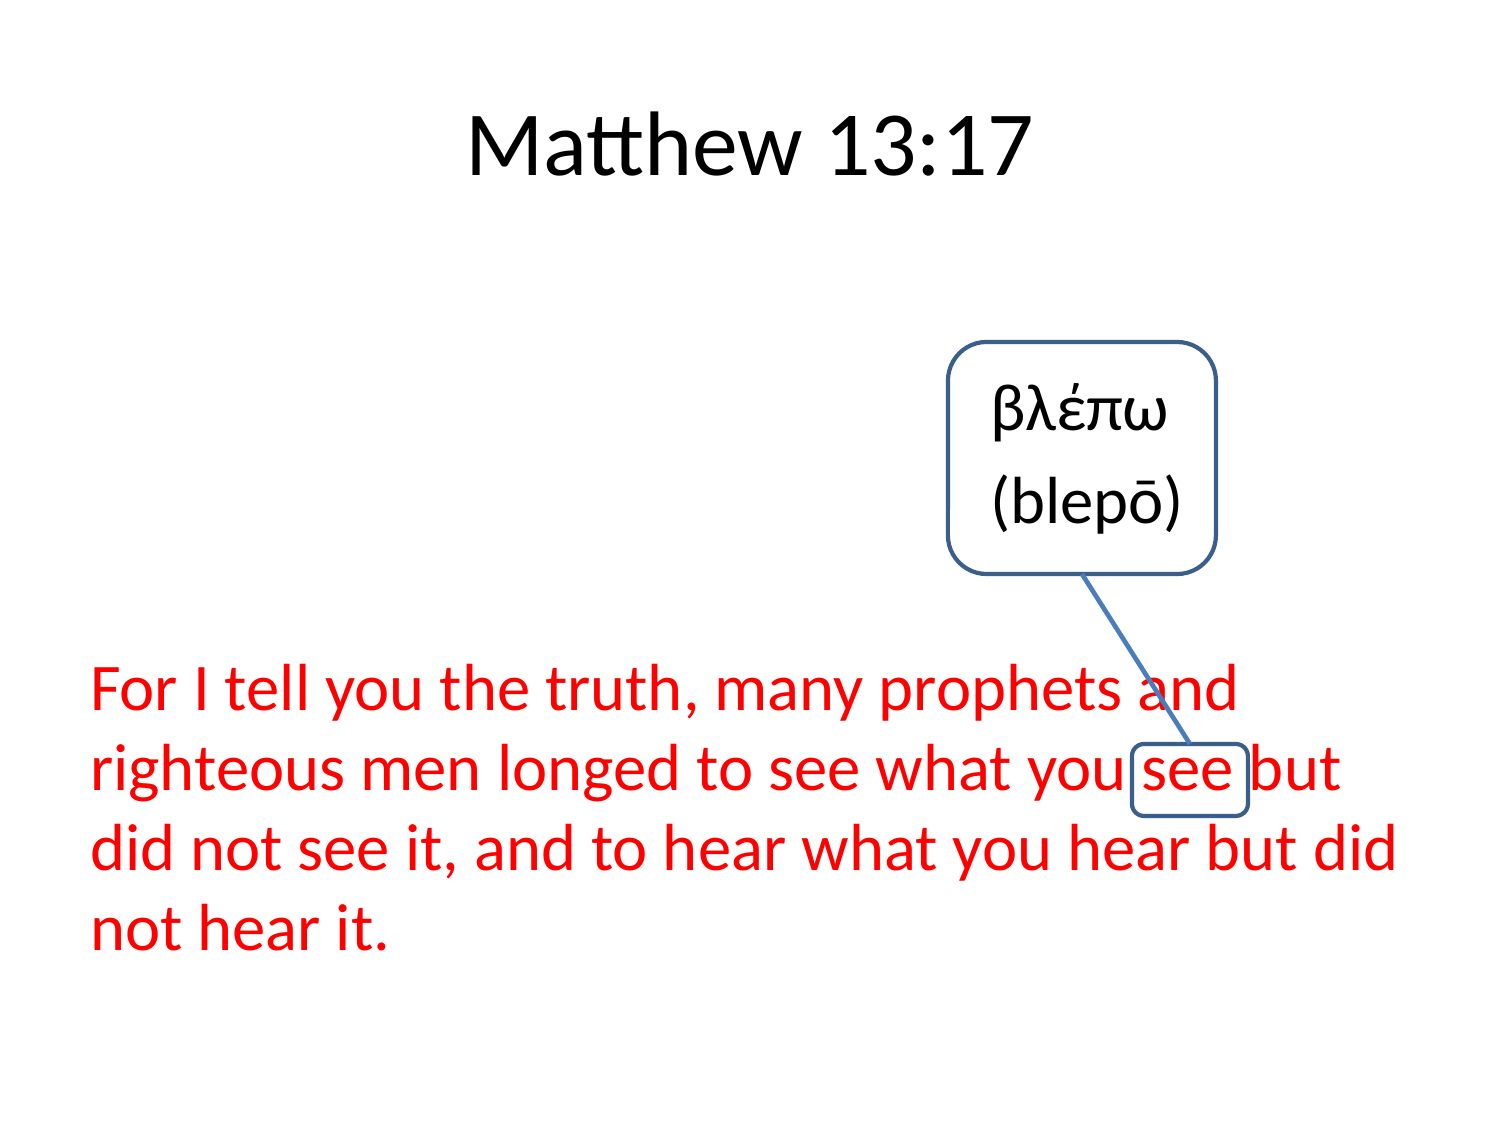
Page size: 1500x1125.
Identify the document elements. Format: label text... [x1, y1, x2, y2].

list βλέπω (blepō) For I tell you the truth, many prophets and righteous men longed to see what you see but did not see it, and to hear what you hear but did not hear it. [75, 262, 1425, 1005]
title Matthew 13:17 [75, 45, 1425, 233]
text_box [1129, 741, 1251, 819]
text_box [1081, 573, 1191, 745]
text_box [945, 339, 1219, 577]
